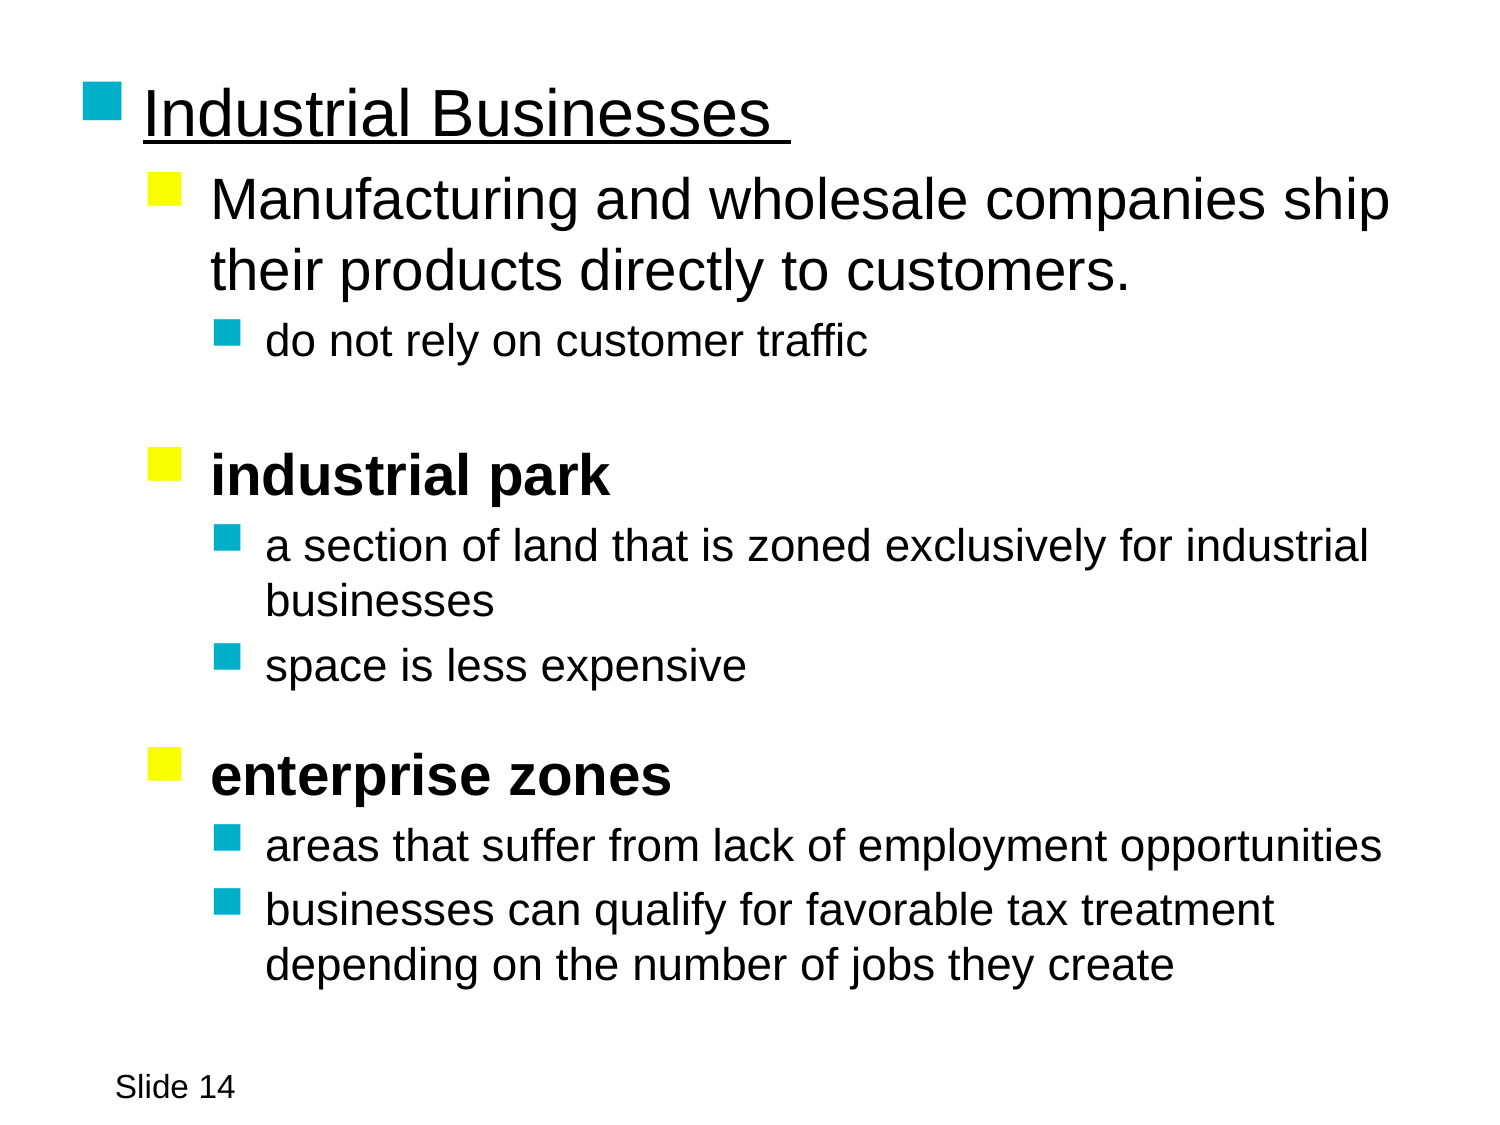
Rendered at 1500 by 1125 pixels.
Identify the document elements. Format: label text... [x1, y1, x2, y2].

slide_number Slide 14 [99, 1038, 413, 1113]
text_box [124, 187, 1400, 288]
list Industrial Businesses Manufacturing and wholesale companies ship their products directly to customers. do not rely on customer traffic industrial park a section of land that is zoned exclusively for industrial businesses space is less expensive enterprise zones areas that suffer from lack of employment opportunities businesses can qualify for favorable tax treatment depending on the number of jobs they create [62, 62, 1451, 1038]
